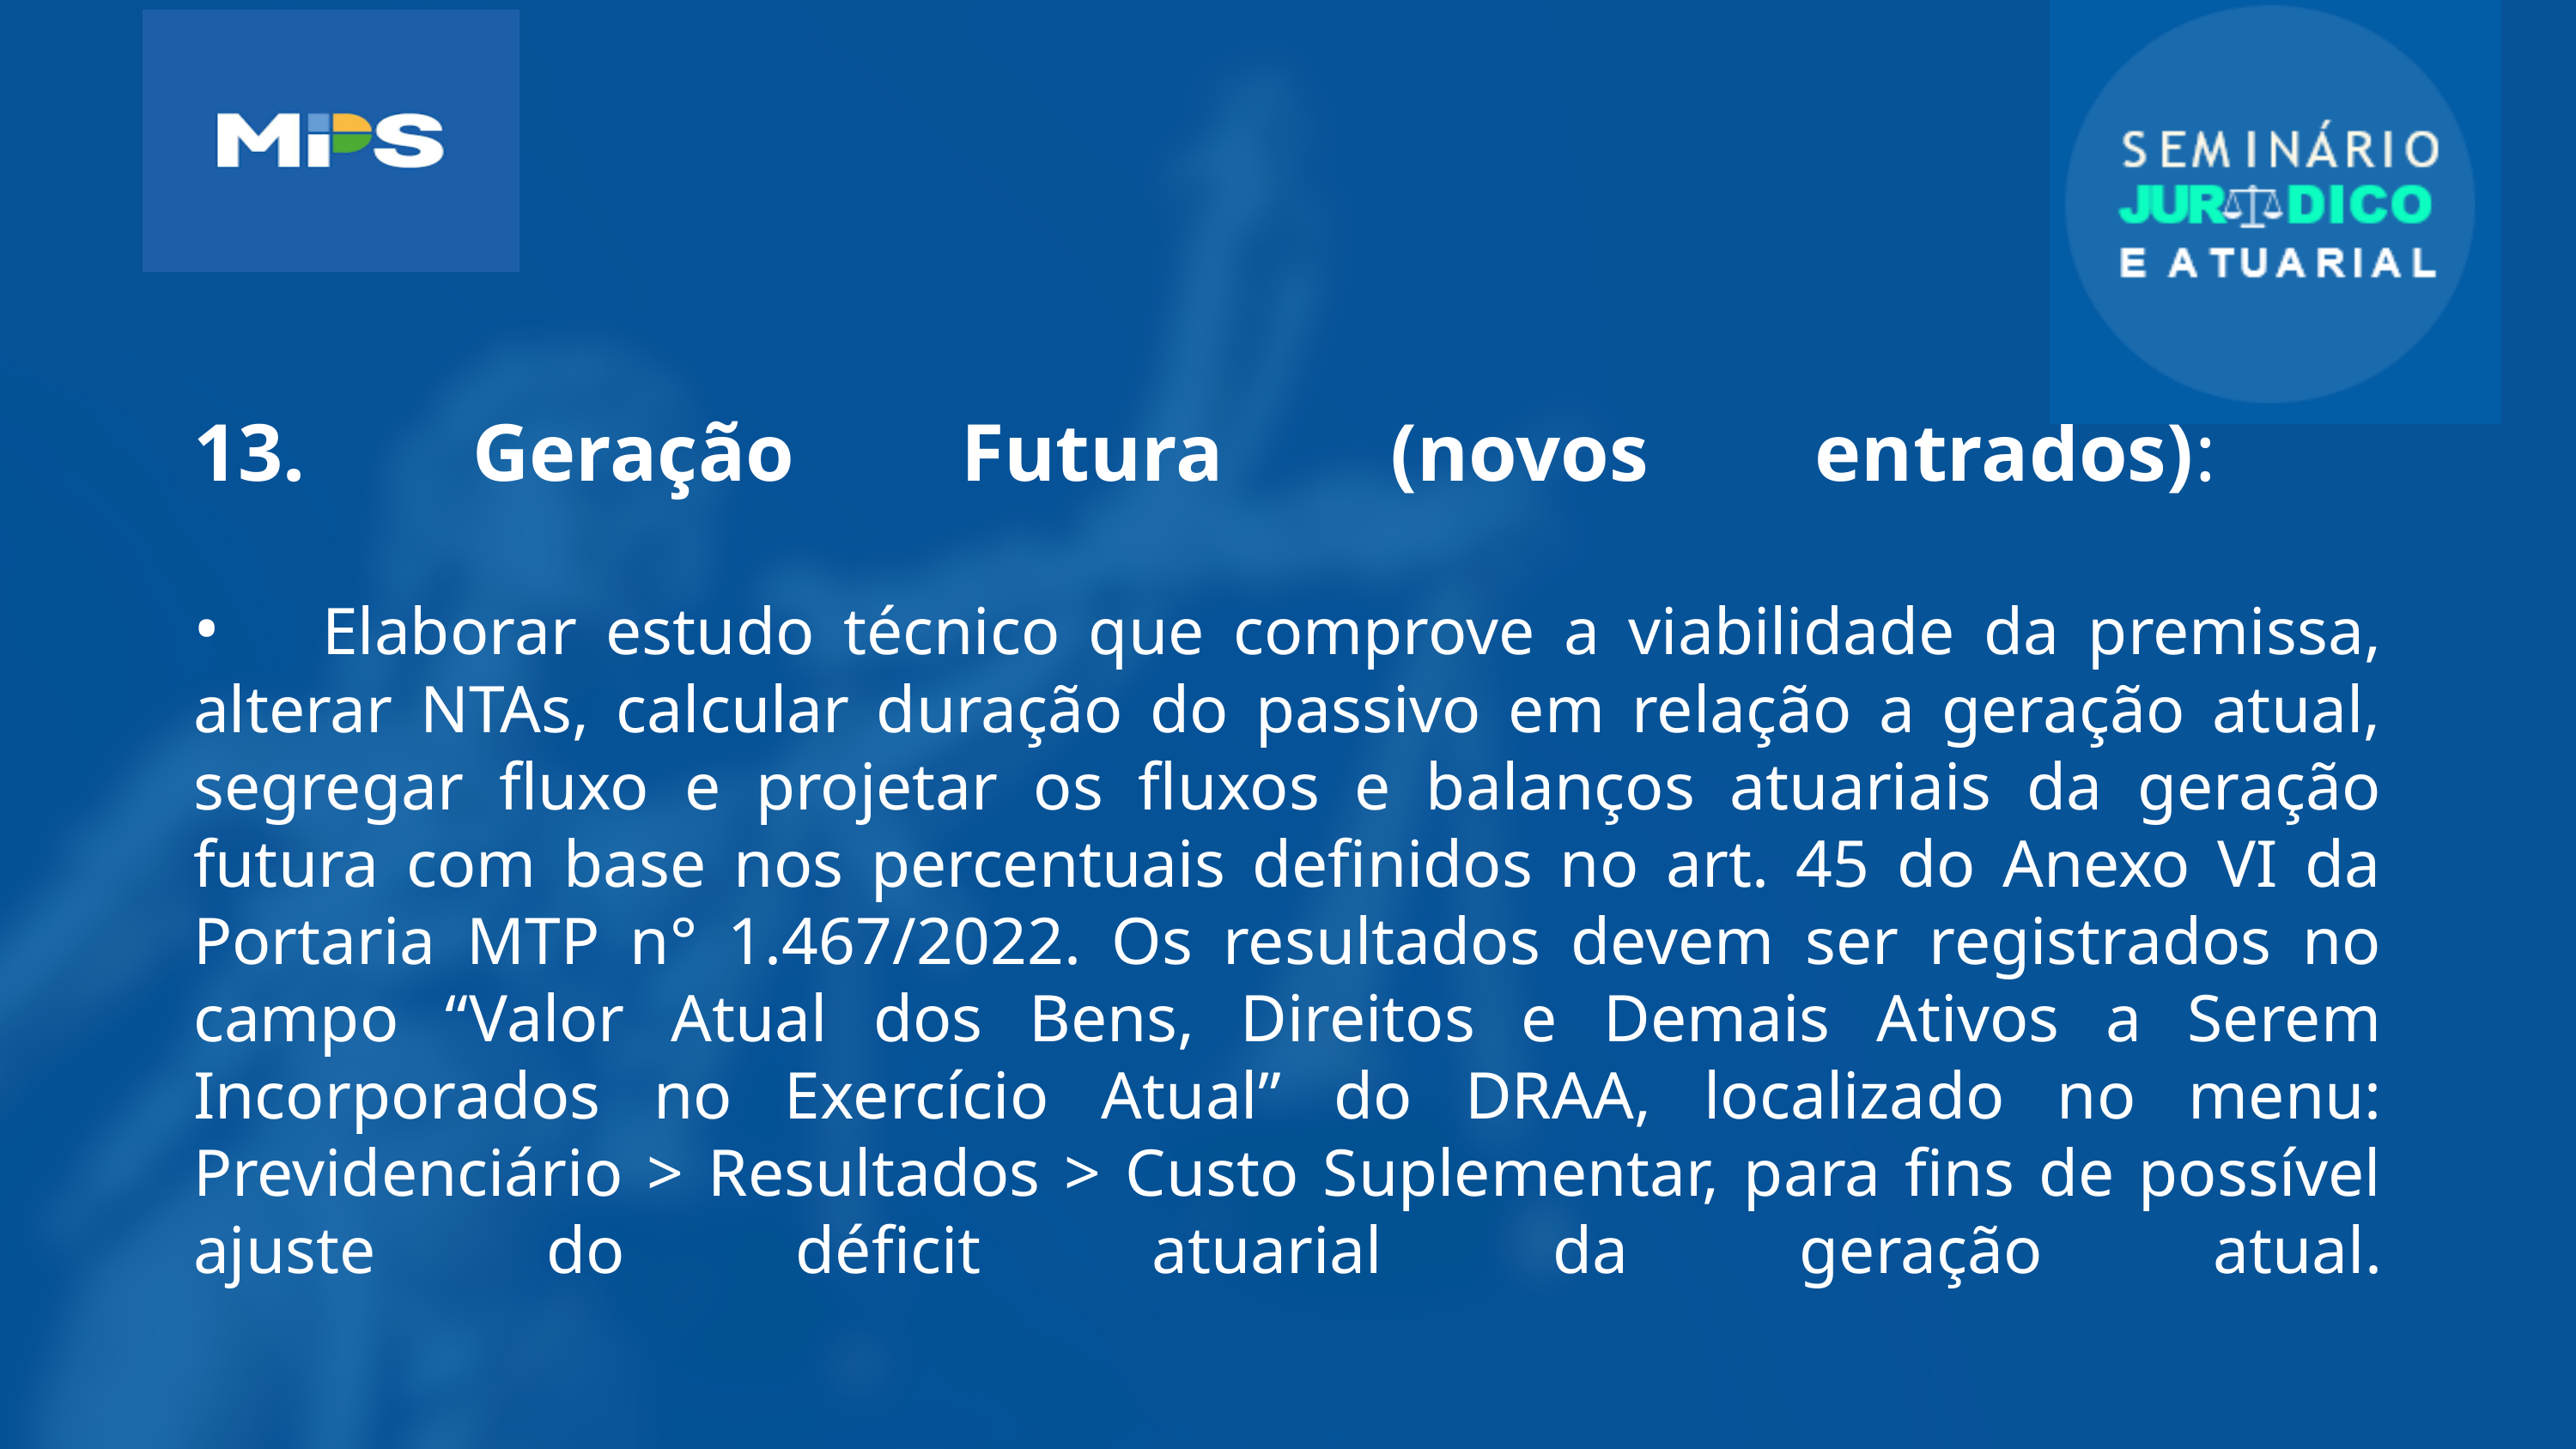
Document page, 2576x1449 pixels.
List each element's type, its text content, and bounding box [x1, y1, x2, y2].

title 13. Geração Futura (novos entrados): • Elaborar estudo técnico que comprove a viabilidade da premissa, alterar NTAs, calcular duração do passivo em relação a geração atual, segregar fluxo e projetar os fluxos e balanços atuariais da geração futura com base nos percentuais definidos no art. 45 do Anexo VI da Portaria MTP n° 1.467/2022. Os resultados devem ser registrados no campo “Valor Atual dos Bens, Direitos e Demais Ativos a Serem Incorporados no Exercício Atual” do DRAA, localizado no menu: Previdenciário > Resultados > Custo Suplementar, para fins de possível ajuste do déficit atuarial da geração atual. [193, 402, 2383, 1449]
picture [0, 0, 2576, 1449]
